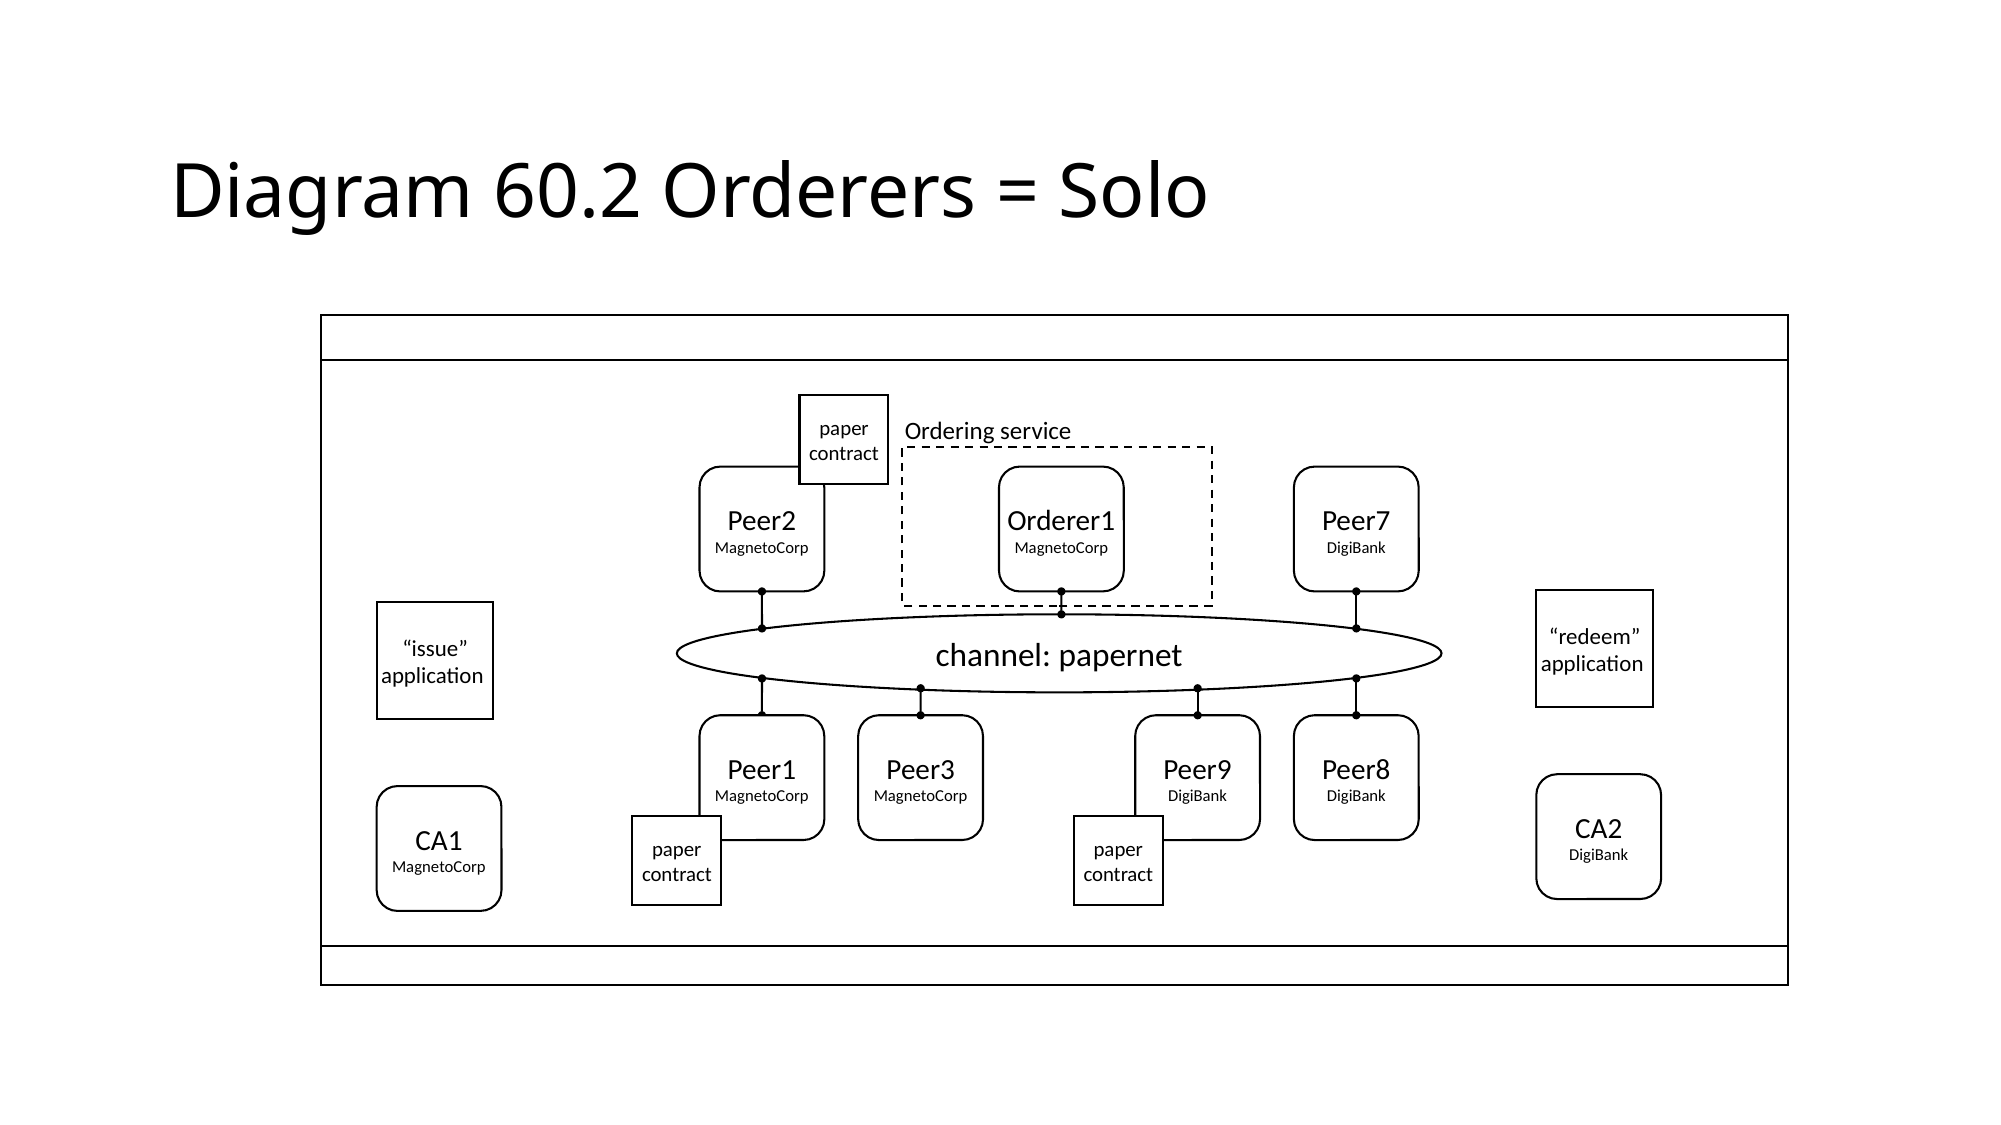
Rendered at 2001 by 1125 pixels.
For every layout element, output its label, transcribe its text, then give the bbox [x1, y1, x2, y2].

text_box Diagram 60.2 Orderers = Solo [162, 84, 1888, 303]
text_box [902, 446, 1212, 606]
text_box paper contract [632, 815, 722, 905]
text_box Peer3 MagnetoCorp [858, 715, 984, 841]
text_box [998, 466, 1125, 615]
text_box paper contract [1073, 815, 1163, 905]
text_box Ordering service [897, 407, 1080, 452]
text_box Peer1 MagnetoCorp [699, 715, 825, 841]
text_box [320, 359, 1788, 946]
text_box [320, 946, 1788, 986]
text_box Peer8 DigiBank [1293, 715, 1419, 841]
text_box “redeem” application [1536, 590, 1654, 708]
text_box channel: papernet [676, 614, 1442, 693]
text_box “issue” application [376, 602, 494, 719]
text_box Peer7 DigiBank [1293, 466, 1419, 592]
text_box CA2 DigiBank [1536, 774, 1662, 900]
text_box Peer9 DigiBank [1135, 715, 1261, 841]
text_box CA1 MagnetoCorp [376, 786, 502, 911]
text_box [320, 315, 1788, 359]
text_box paper contract [799, 394, 889, 484]
text_box Peer2 MagnetoCorp [699, 466, 825, 592]
